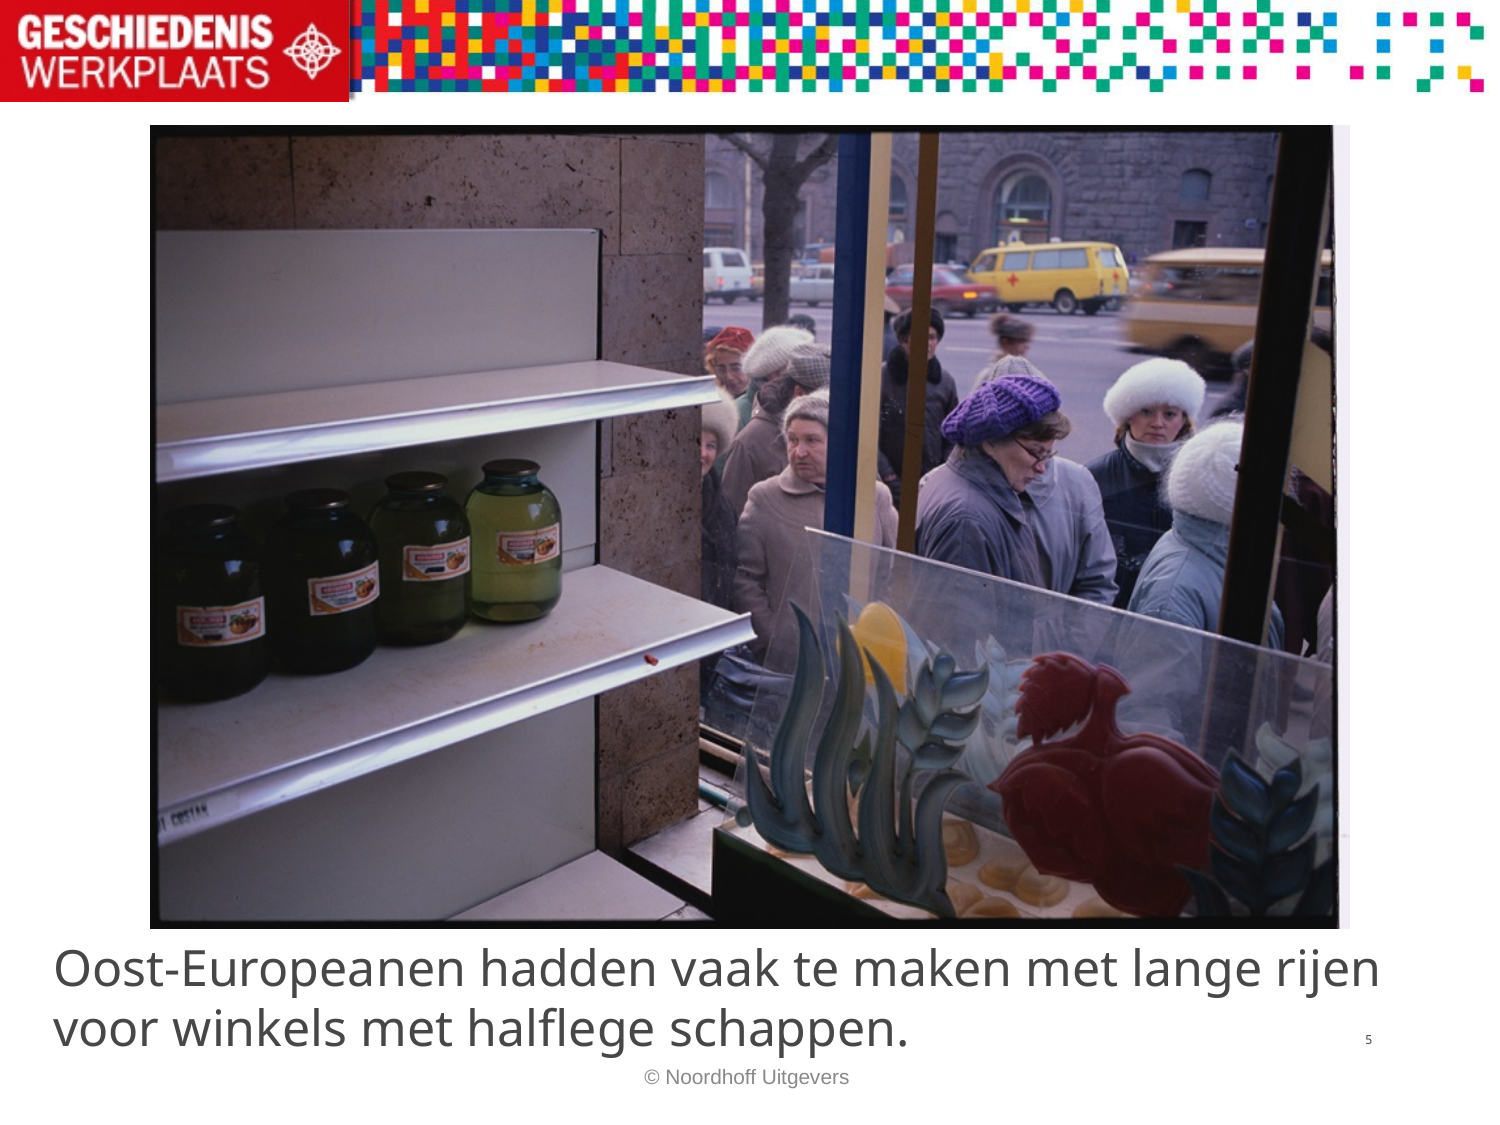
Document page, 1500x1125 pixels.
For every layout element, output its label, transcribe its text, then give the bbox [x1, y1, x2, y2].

text_box © Noordhoff Uitgevers [512, 1045, 988, 1106]
text_box Oost-Europeanen hadden vaak te maken met lange rijen voor winkels met halflege schappen. [53, 928, 1495, 1066]
picture [0, 0, 1500, 1125]
